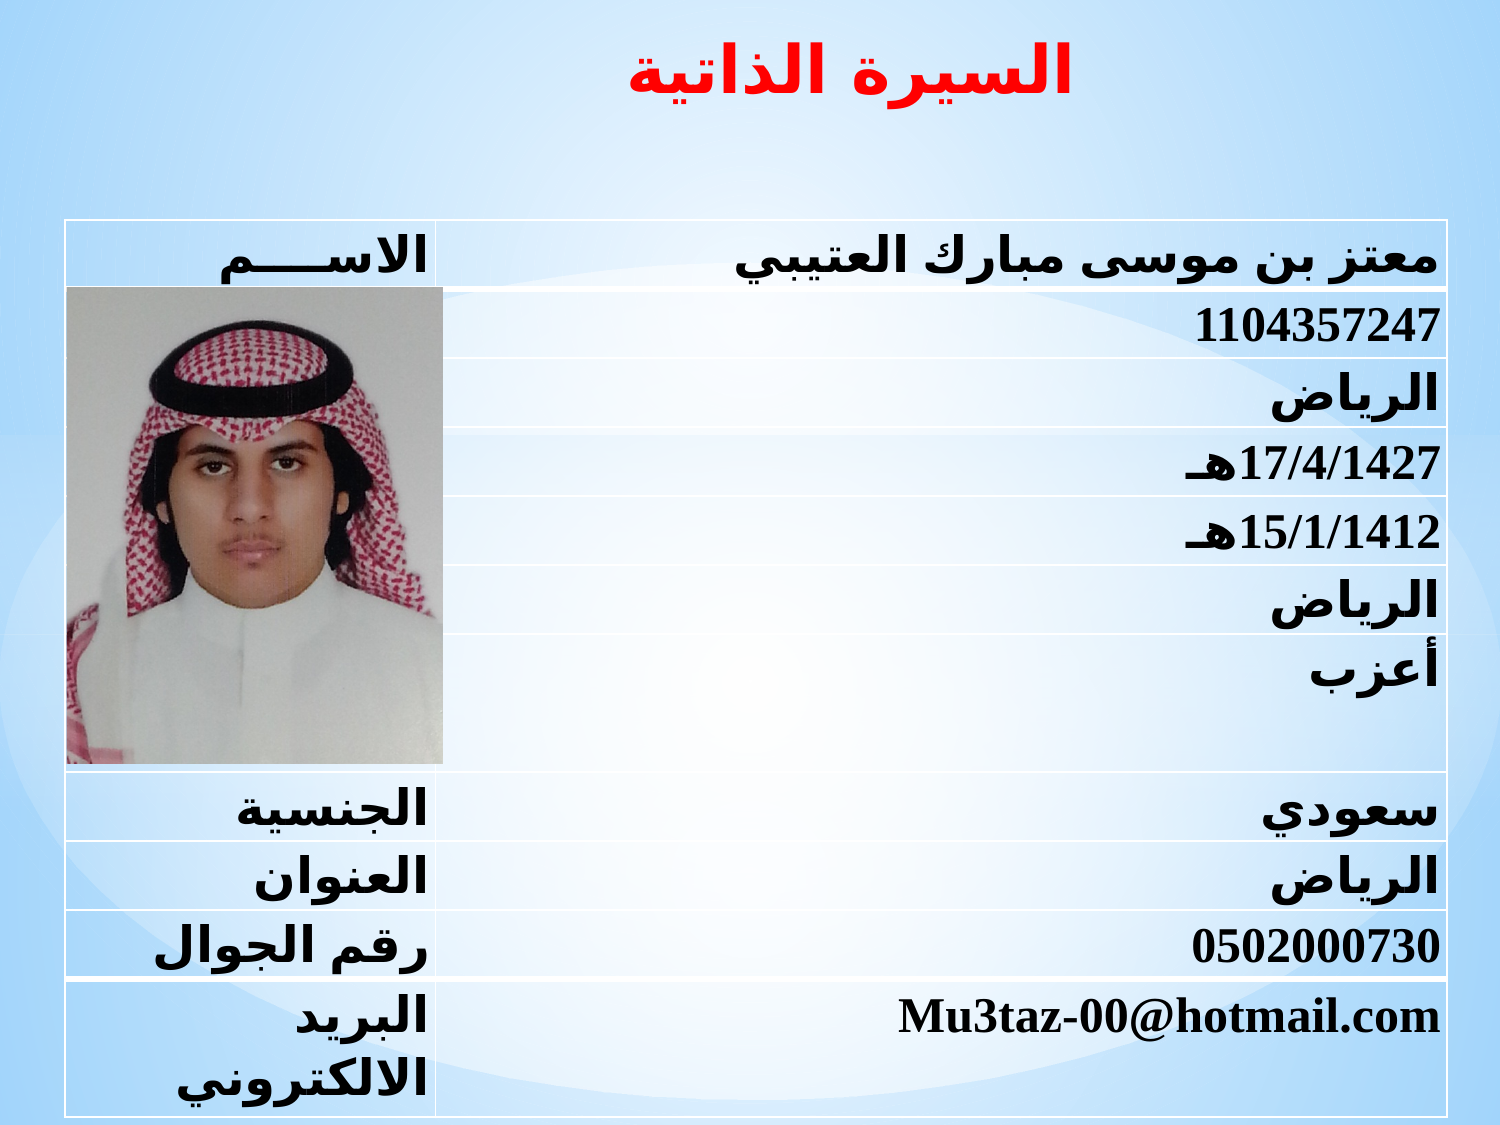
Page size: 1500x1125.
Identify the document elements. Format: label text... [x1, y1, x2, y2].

table_cell 17/4/1427هـ [449, 428, 1446, 495]
table_cell سعودي [436, 773, 1446, 840]
table_cell البريد الالكتروني [66, 982, 435, 1116]
table_cell العنوان [66, 842, 435, 909]
table_cell الجنسية [66, 773, 435, 840]
table_cell 1104357247 [448, 292, 1446, 357]
table_cell أعزب [441, 635, 1446, 771]
table_cell رقم الجوال [66, 911, 435, 976]
table_header الاســــم [66, 221, 435, 285]
table_header معتز بن موسى مبارك العتيبي [436, 221, 1446, 286]
text_box السيرة الذاتية [610, 19, 1091, 114]
picture [66, 286, 444, 764]
table_cell الرياض [449, 566, 1446, 633]
table_cell 0502000730 [436, 911, 1446, 976]
table_cell الرياض [449, 359, 1446, 426]
table_cell الرياض [436, 842, 1446, 909]
table_cell 15/1/1412هـ [449, 497, 1446, 564]
table_cell Mu3taz-00@hotmail.com [436, 982, 1446, 1116]
